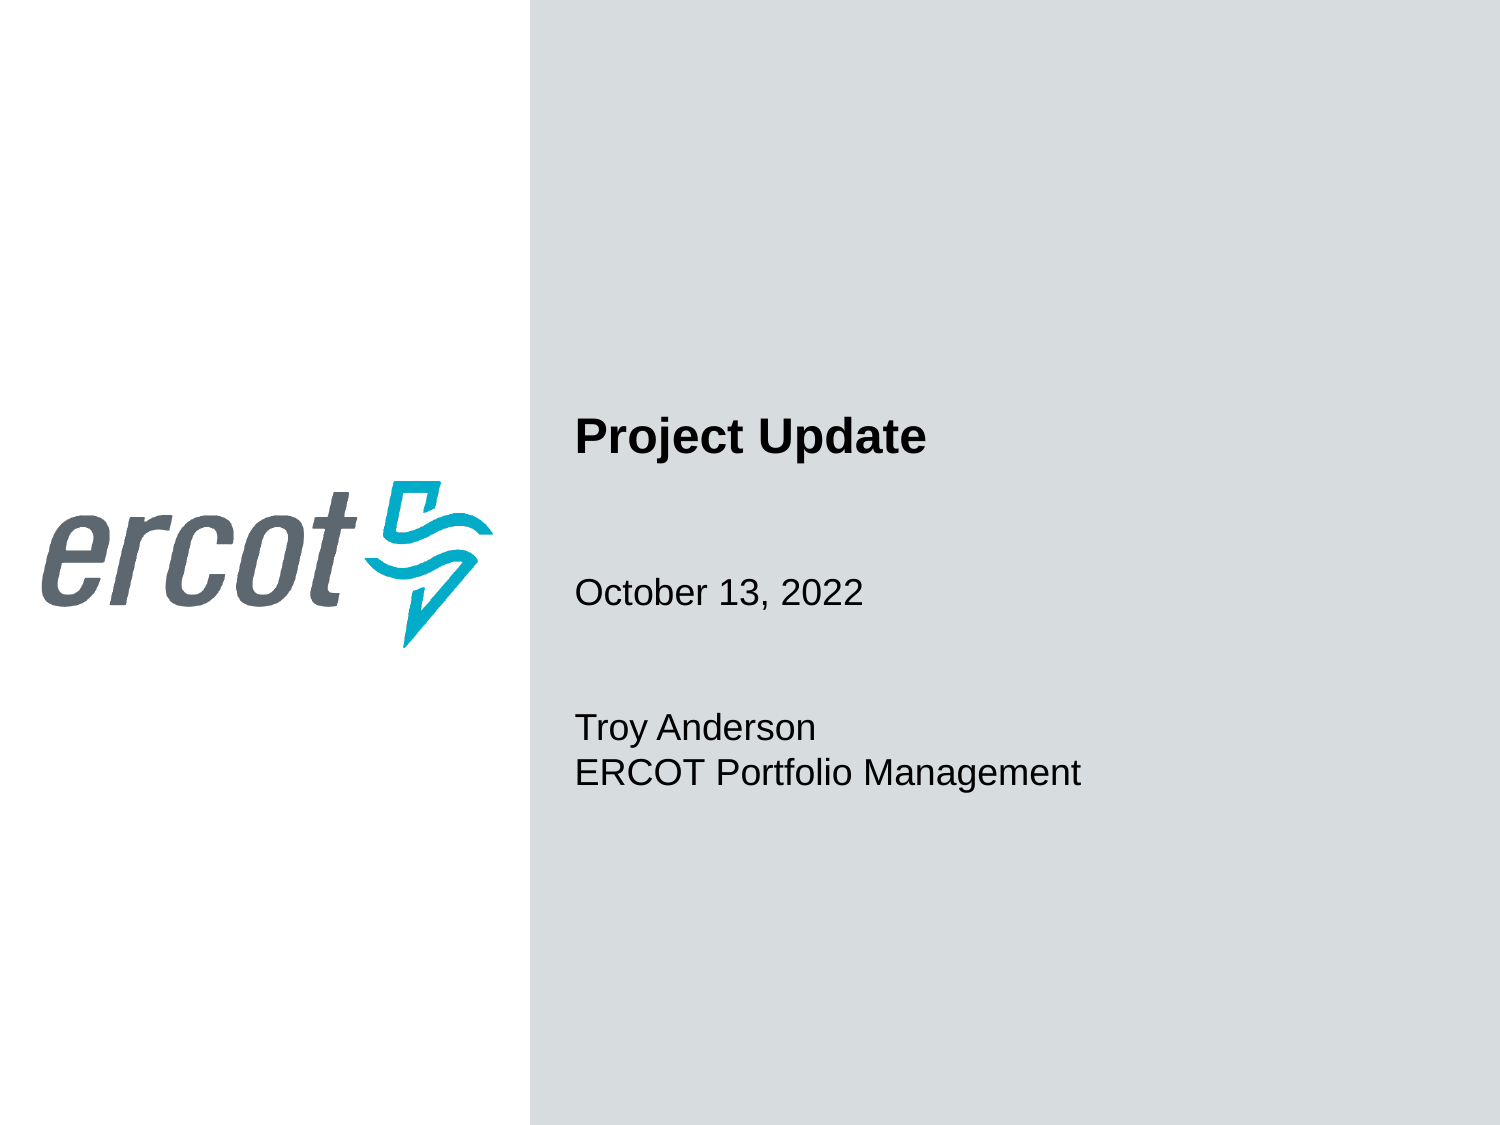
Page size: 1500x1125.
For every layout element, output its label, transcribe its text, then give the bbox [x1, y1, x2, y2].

text_box Project Update October 13, 2022 Troy Anderson ERCOT Portfolio Management [559, 395, 1486, 801]
picture [32, 471, 501, 654]
